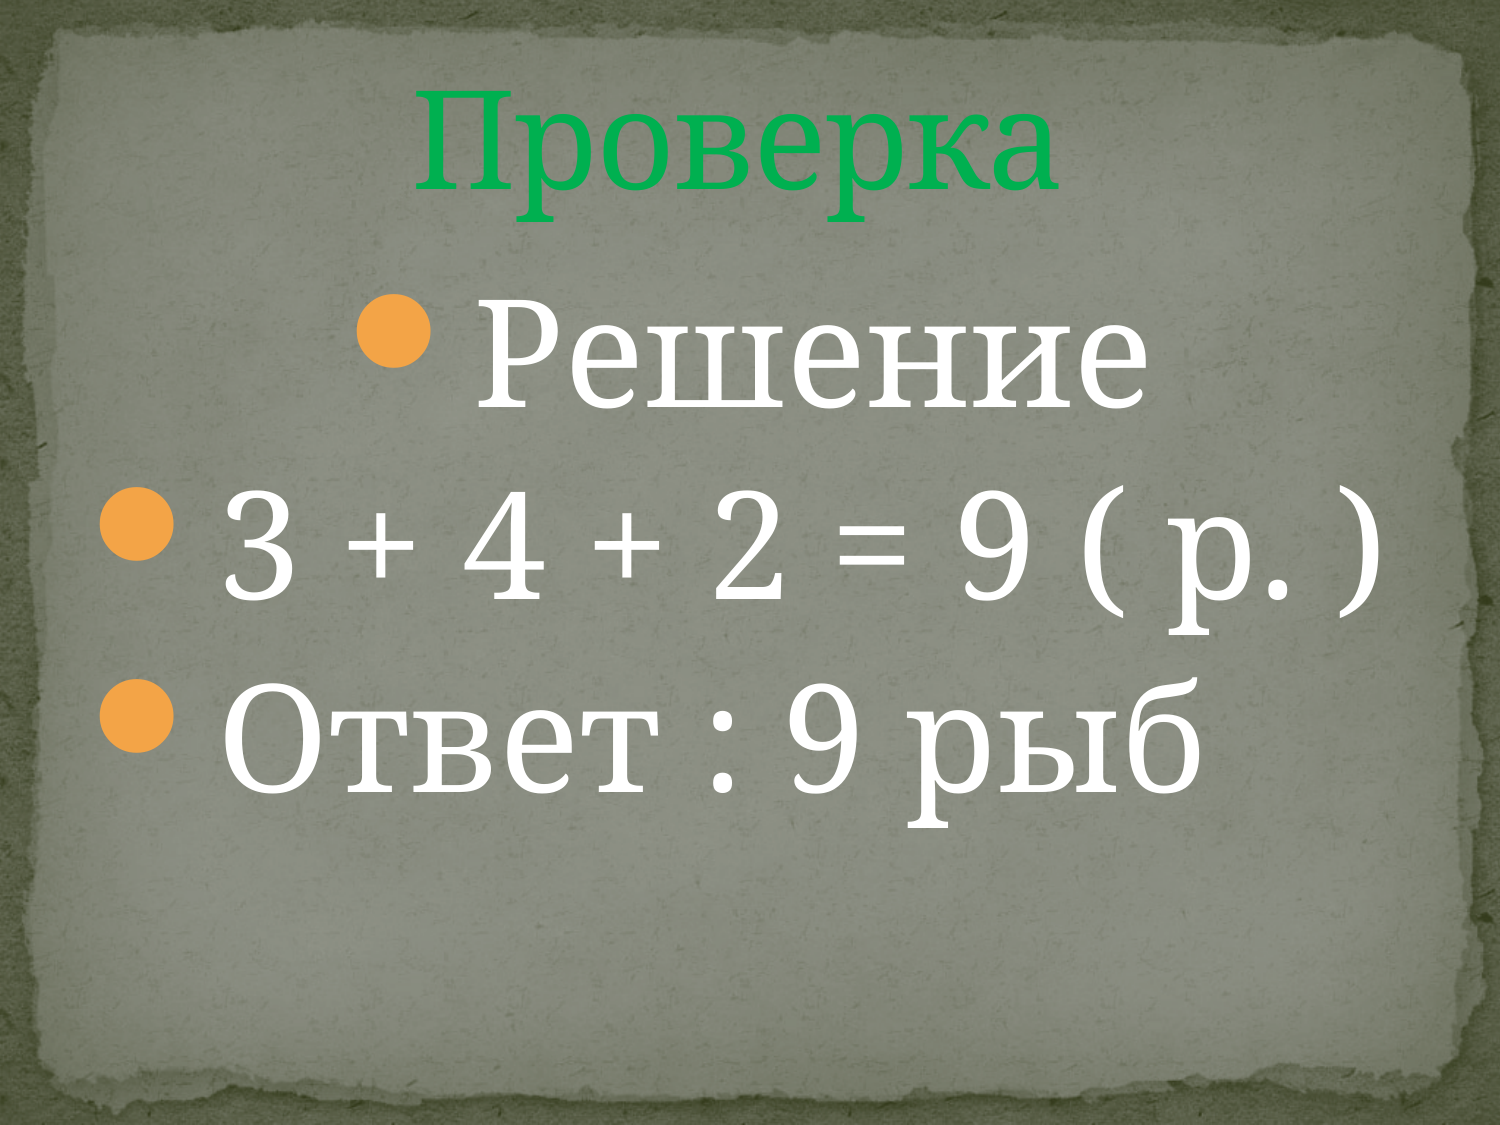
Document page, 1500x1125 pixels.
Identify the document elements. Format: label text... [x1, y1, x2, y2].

title Проверка [74, 24, 1425, 225]
list Решение 3 + 4 + 2 = 9 ( р. ) Ответ : 9 рыб [75, 249, 1425, 1000]
